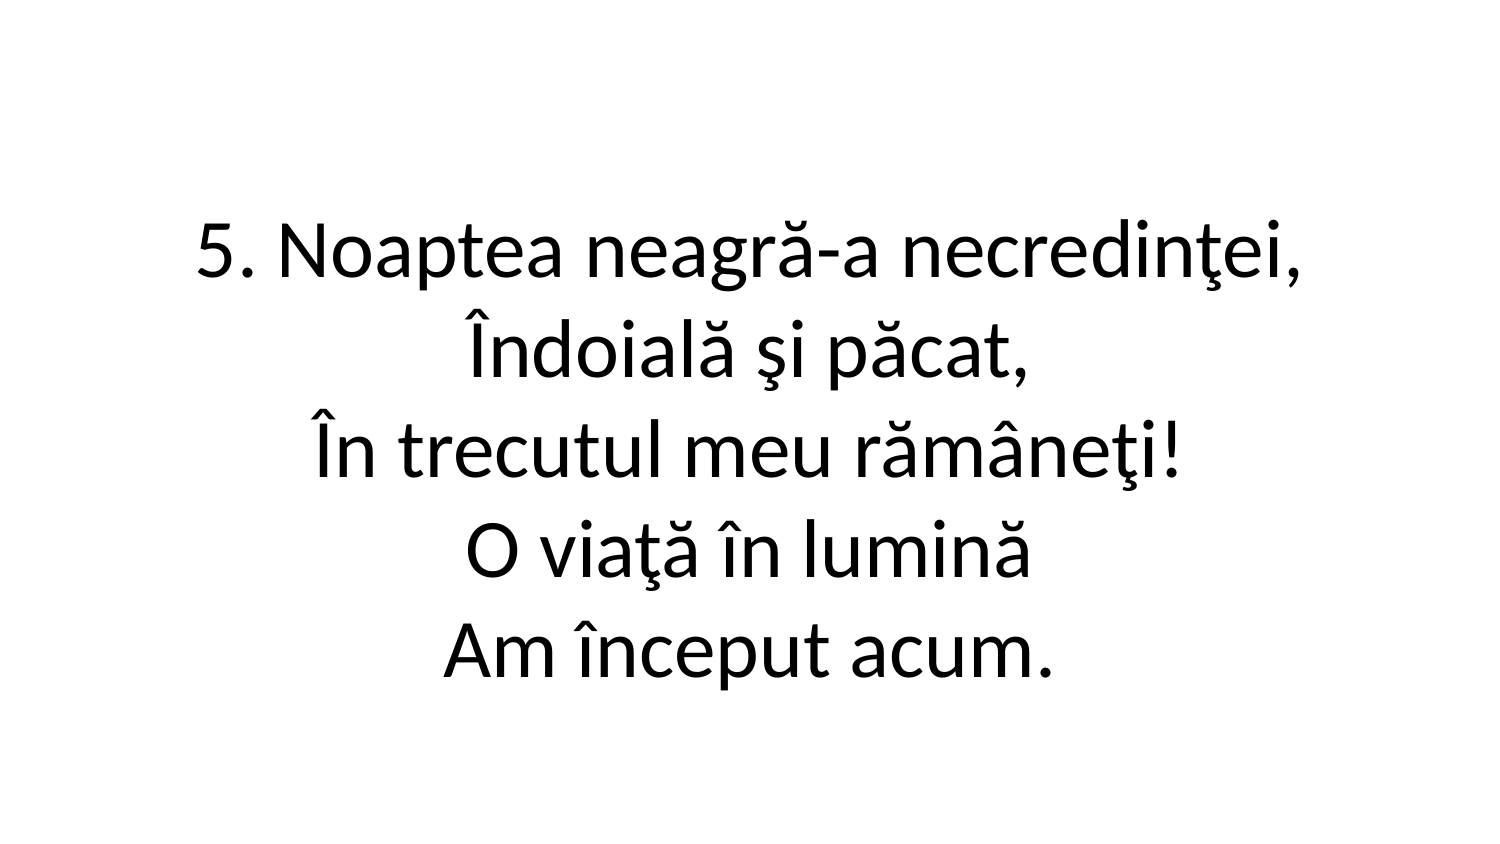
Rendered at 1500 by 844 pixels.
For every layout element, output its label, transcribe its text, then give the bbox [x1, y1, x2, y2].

text_box 5. Noaptea neagră-a necredinţei, Îndoială şi păcat, În trecutul meu rămâneţi! O viaţă în lumină Am început acum. [179, 142, 1320, 702]
